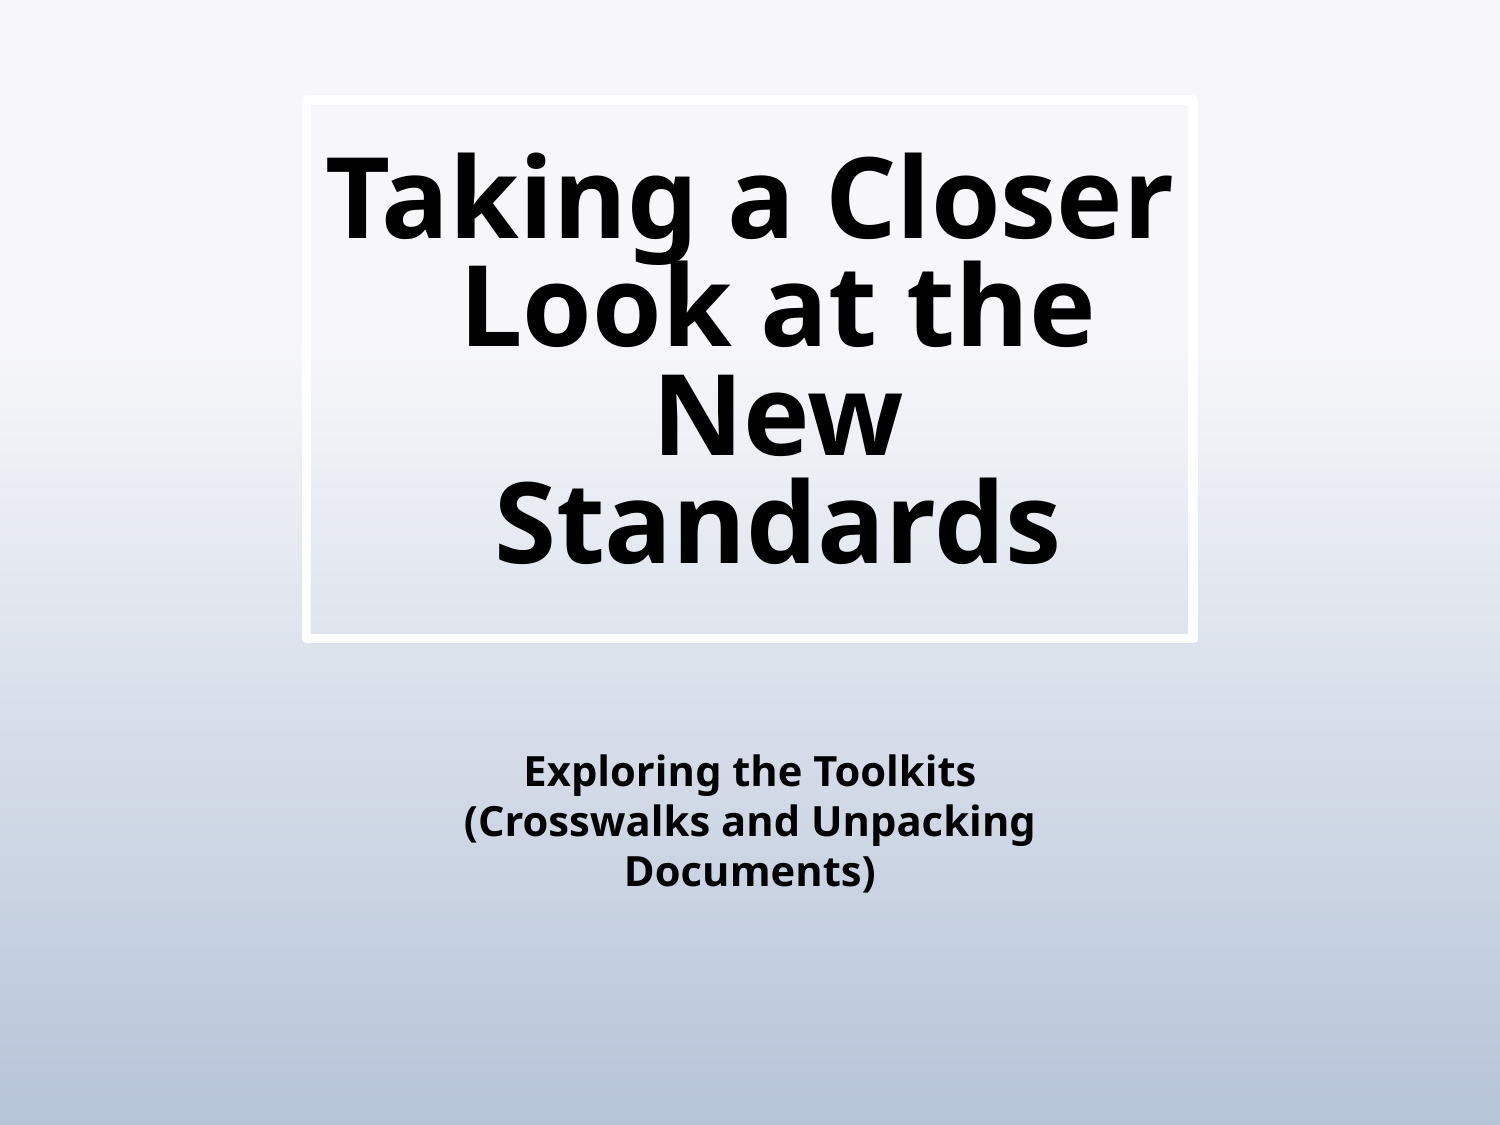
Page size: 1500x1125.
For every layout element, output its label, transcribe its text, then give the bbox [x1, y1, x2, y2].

title Taking a Closer Look at the New Standards [302, 95, 1198, 643]
subtitle Exploring the Toolkits (Crosswalks and Unpacking Documents) [337, 687, 1163, 925]
